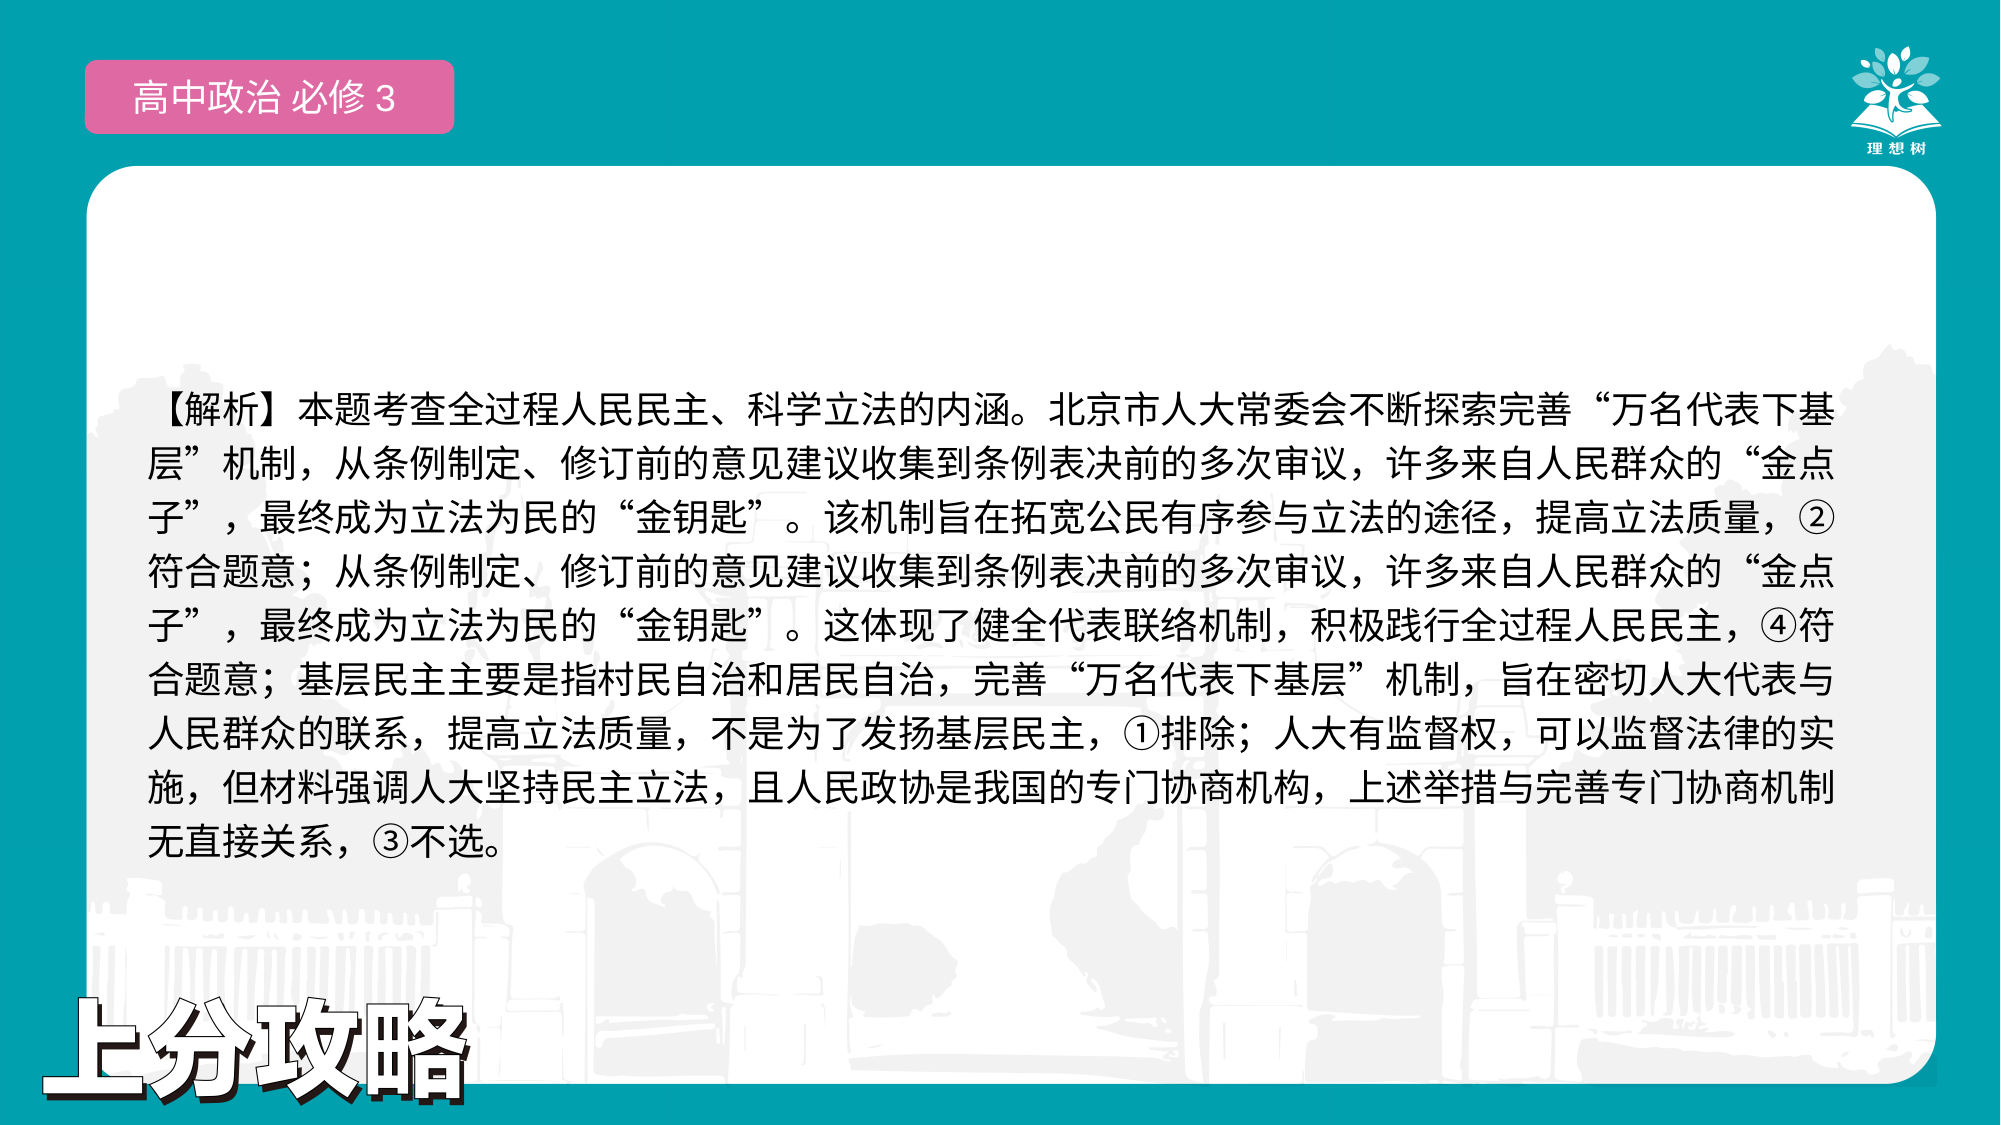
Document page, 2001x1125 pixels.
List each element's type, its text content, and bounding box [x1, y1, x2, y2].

text_box 高中政治 必修3 [83, 58, 456, 135]
text_box 【解析】本题考查全过程人民民主、科学立法的内涵。北京市人大常委会不断探索完善“万名代表下基层”机制，从条例制定、修订前的意见建议收集到条例表决前的多次审议，许多来自人民群众的“金点子”，最终成为立法为民的“金钥匙”。该机制旨在拓宽公民有序参与立法的途径，提高立法质量，②符合题意；从条例制定、修订前的意见建议收集到条例表决前的多次审议，许多来自人民群众的“金点子”，最终成为立法为民的“金钥匙”。这体现了健全代表联络机制，积极践行全过程人民民主，④符合题意；基层民主主要是指村民自治和居民自治，完善“万名代表下基层”机制，旨在密切人大代表与人民群众的联系，提高立法质量，不是为了发扬基层民主，①排除；人大有监督权，可以监督法律的实施，但材料强调人大坚持民主立法，且人民政协是我国的专门协商机构，上述举措与完善专门协商机制无直接关系，③不选。 [132, 369, 1851, 871]
picture [0, 0, 2001, 1125]
